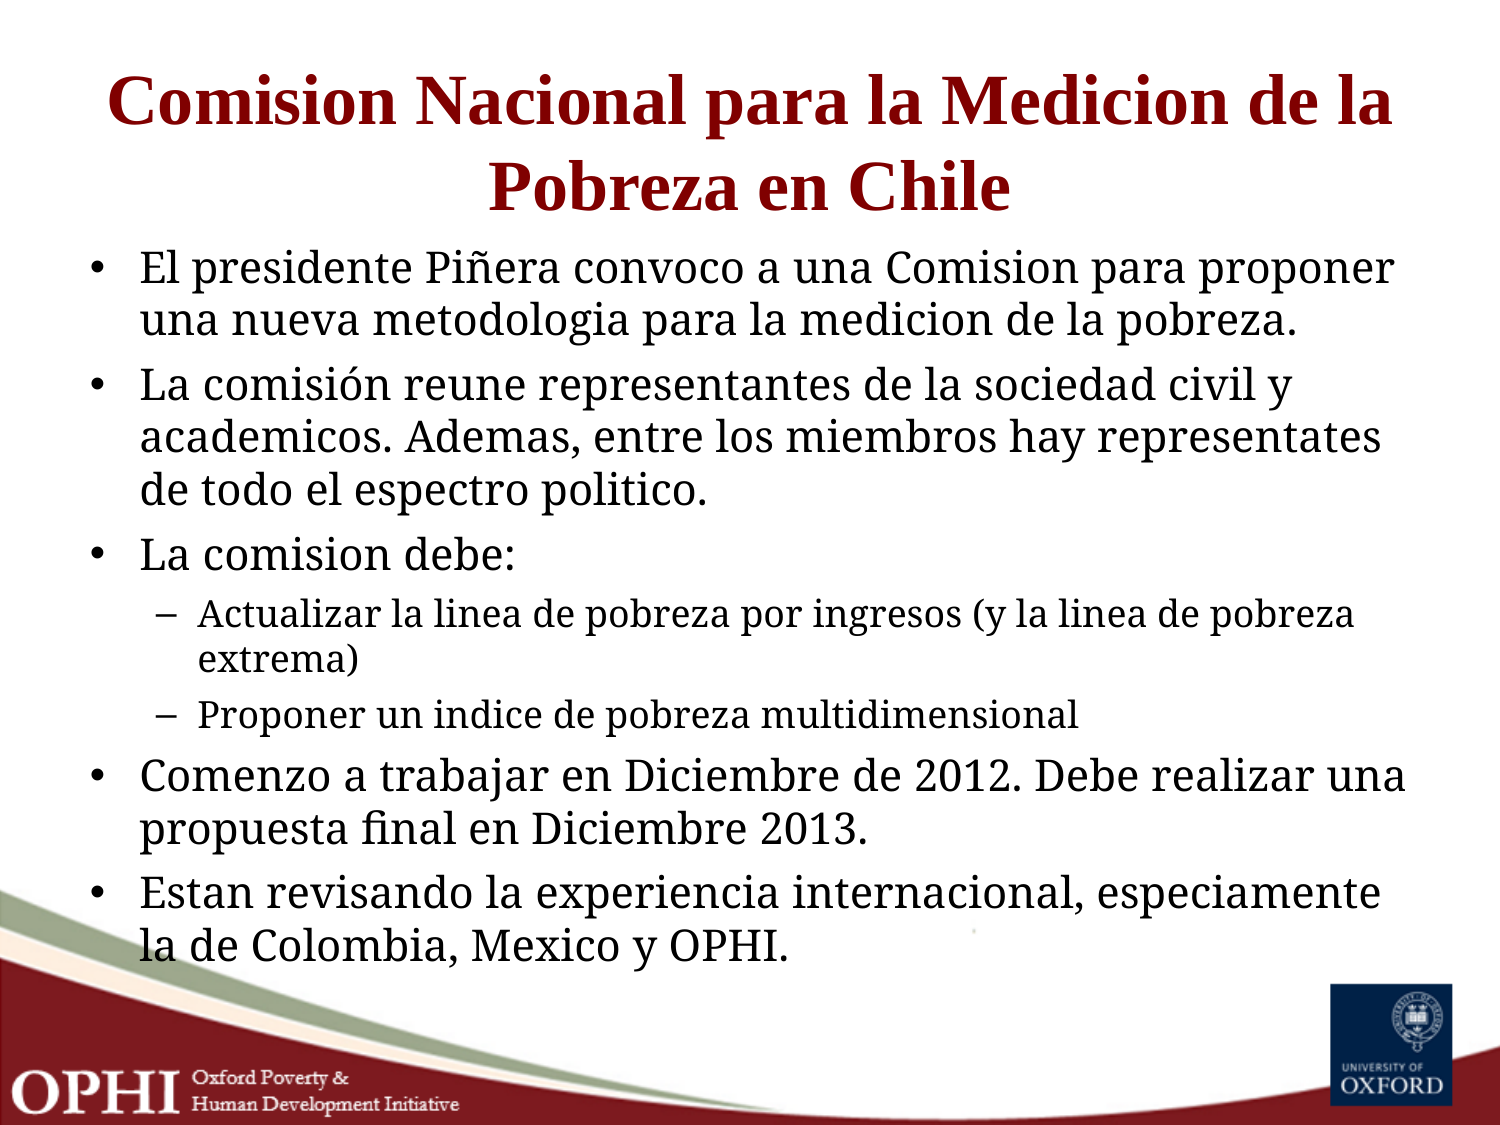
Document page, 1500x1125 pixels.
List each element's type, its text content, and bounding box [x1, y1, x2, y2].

picture [0, 0, 1500, 1125]
title Comision Nacional para la Medicion de la Pobreza en Chile [75, 45, 1425, 232]
list El presidente Piñera convoco a una Comision para proponer una nueva metodologia para la medicion de la pobreza. La comisión reune representantes de la sociedad civil y academicos. Ademas, entre los miembros hay representates de todo el espectro politico. La comision debe: Actualizar la linea de pobreza por ingresos (y la linea de pobreza extrema) Proponer un indice de pobreza multidimensional Comenzo a trabajar en Diciembre de 2012. Debe realizar una propuesta final en Diciembre 2013. Estan revisando la experiencia internacional, especiamente la de Colombia, Mexico y OPHI. [75, 232, 1425, 1028]
